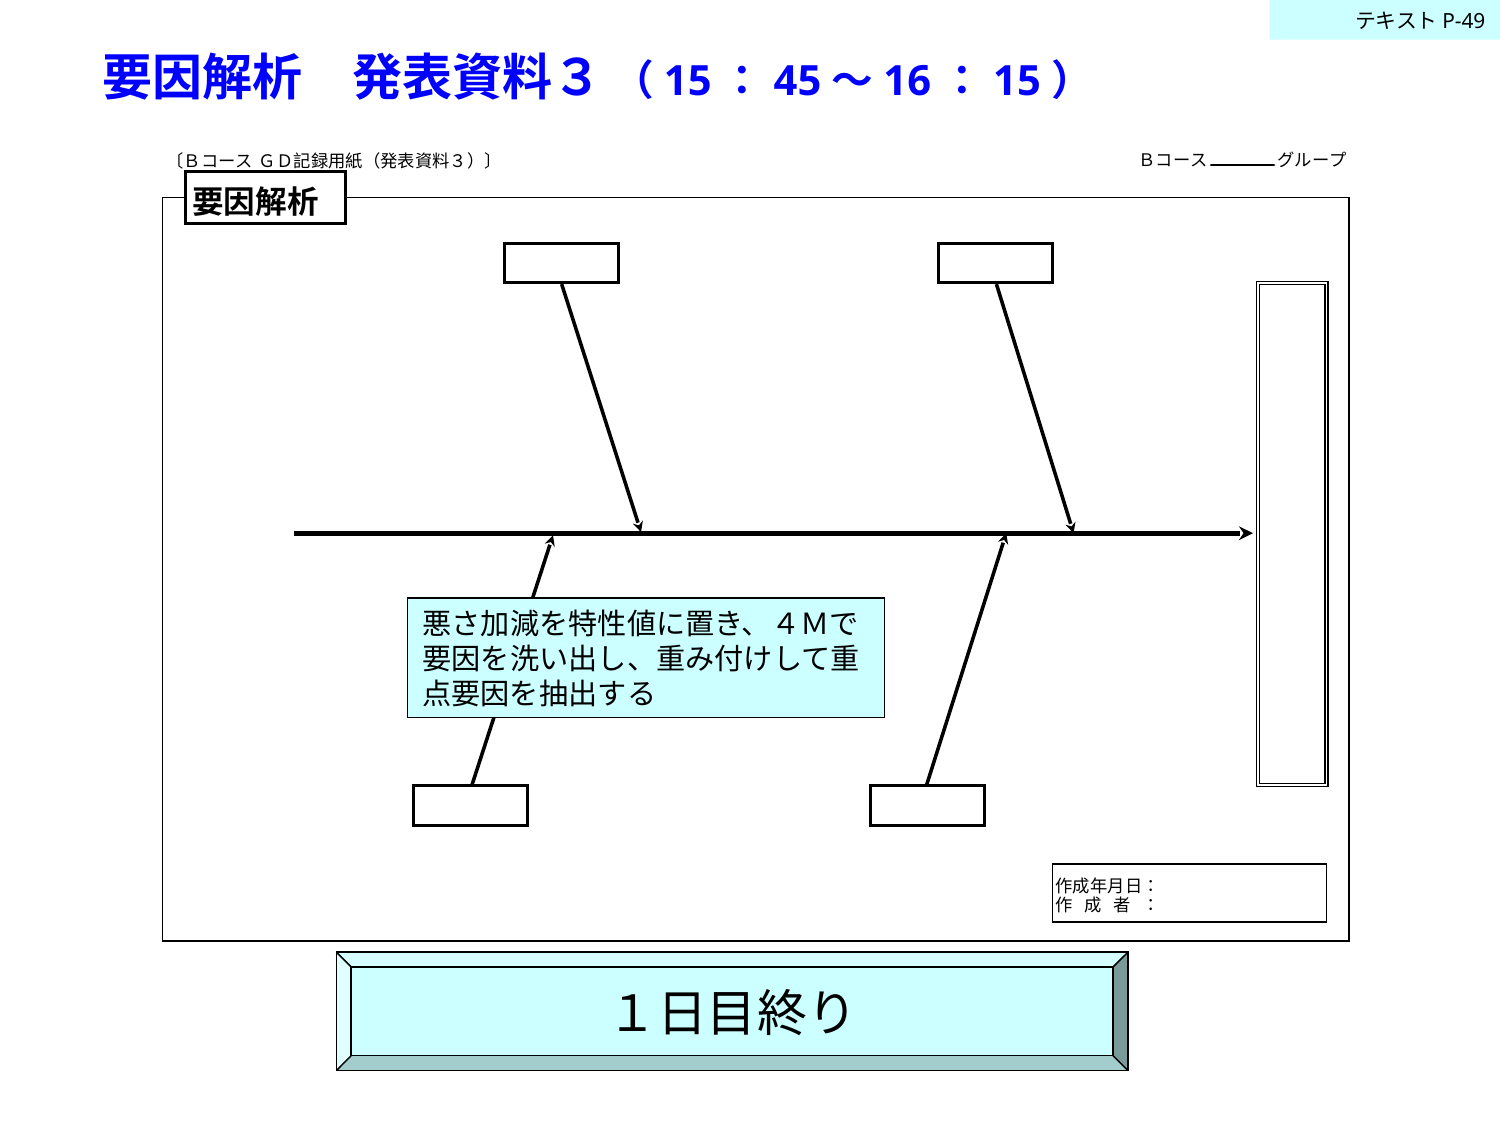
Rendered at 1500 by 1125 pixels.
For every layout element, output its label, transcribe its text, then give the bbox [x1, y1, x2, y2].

text_box 要因解析 発表資料３ （15：45～16：15） [87, 38, 1128, 114]
text_box テキストP-49 [1269, 0, 1500, 40]
text_box １日目終り [336, 960, 1128, 1071]
picture [147, 131, 1365, 953]
